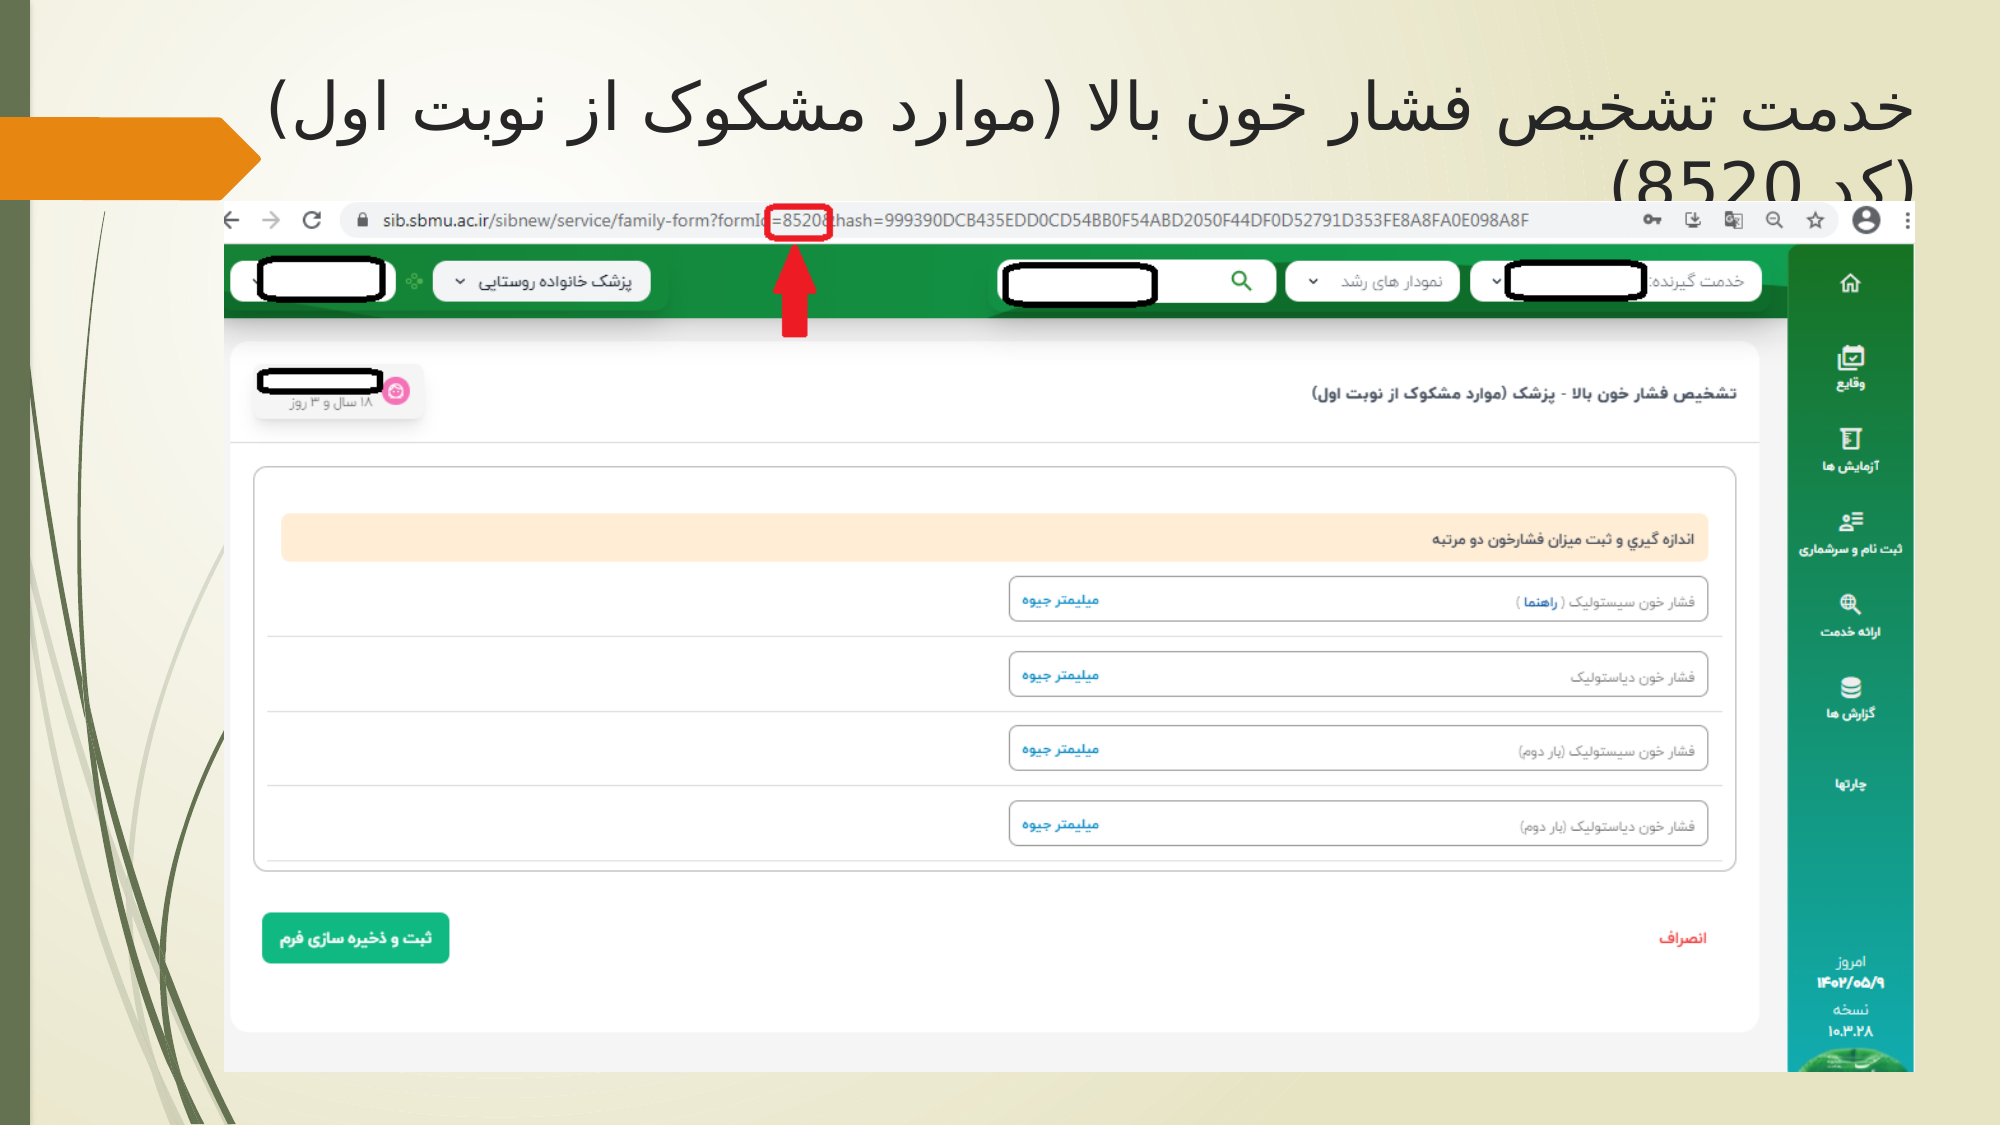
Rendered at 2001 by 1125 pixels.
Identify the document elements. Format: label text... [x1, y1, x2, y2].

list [224, 200, 1915, 1072]
title خدمت تشخیص فشار خون بالا (موارد مشکوک از نوبت اول) (کد 8520) [169, 55, 1934, 266]
